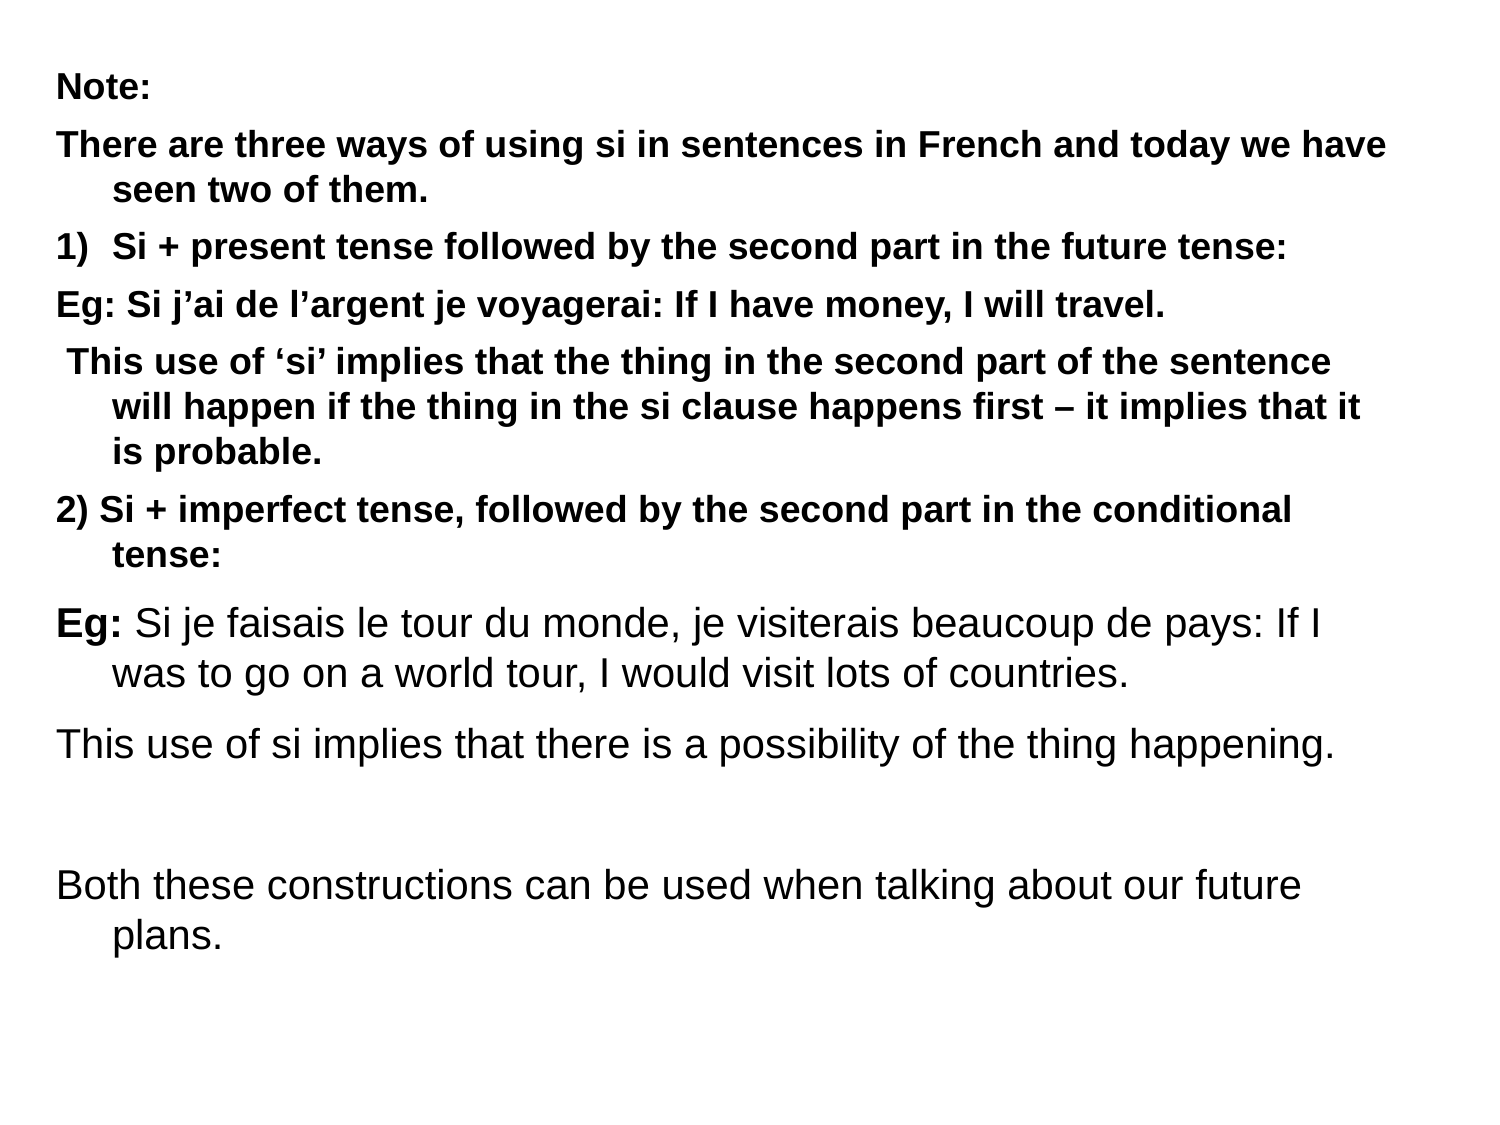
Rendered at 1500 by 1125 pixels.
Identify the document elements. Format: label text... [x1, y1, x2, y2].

text_box Note: There are three ways of using si in sentences in French and today we have seen two of them. Si + present tense followed by the second part in the future tense: Eg: Si j’ai de l’argent je voyagerai: If I have money, I will travel. This use of ‘si’ implies that the thing in the second part of the sentence will happen if the thing in the si clause happens first – it implies that it is probable. 2) Si + imperfect tense, followed by the second part in the conditional tense: Eg: Si je faisais le tour du monde, je visiterais beaucoup de pays: If I was to go on a world tour, I would visit lots of countries. This use of si implies that there is a possibility of the thing happening. Both these constructions can be used when talking about our future plans. [41, 54, 1412, 1122]
